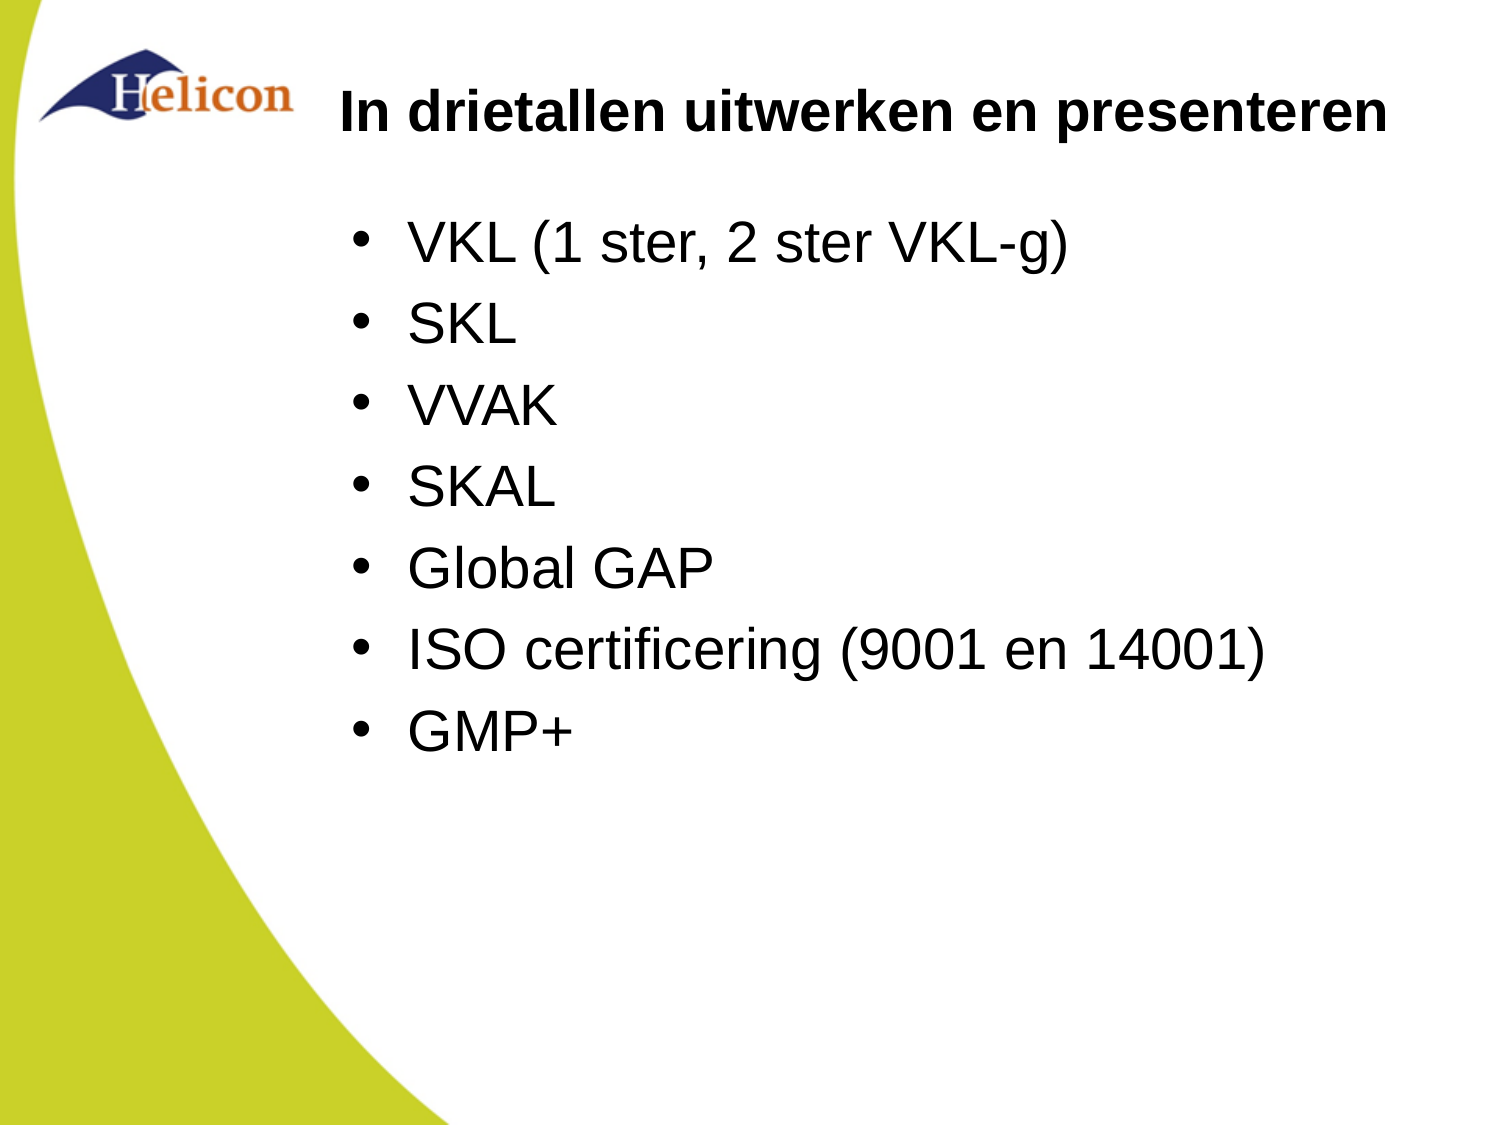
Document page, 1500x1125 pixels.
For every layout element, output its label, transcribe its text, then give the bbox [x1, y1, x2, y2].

title In drietallen uitwerken en presenteren [324, 54, 1415, 161]
picture [0, 0, 1500, 1125]
list VKL (1 ster, 2 ster VKL-g) SKL VVAK SKAL Global GAP ISO certificering (9001 en 14001) GMP+ [336, 196, 1425, 1005]
